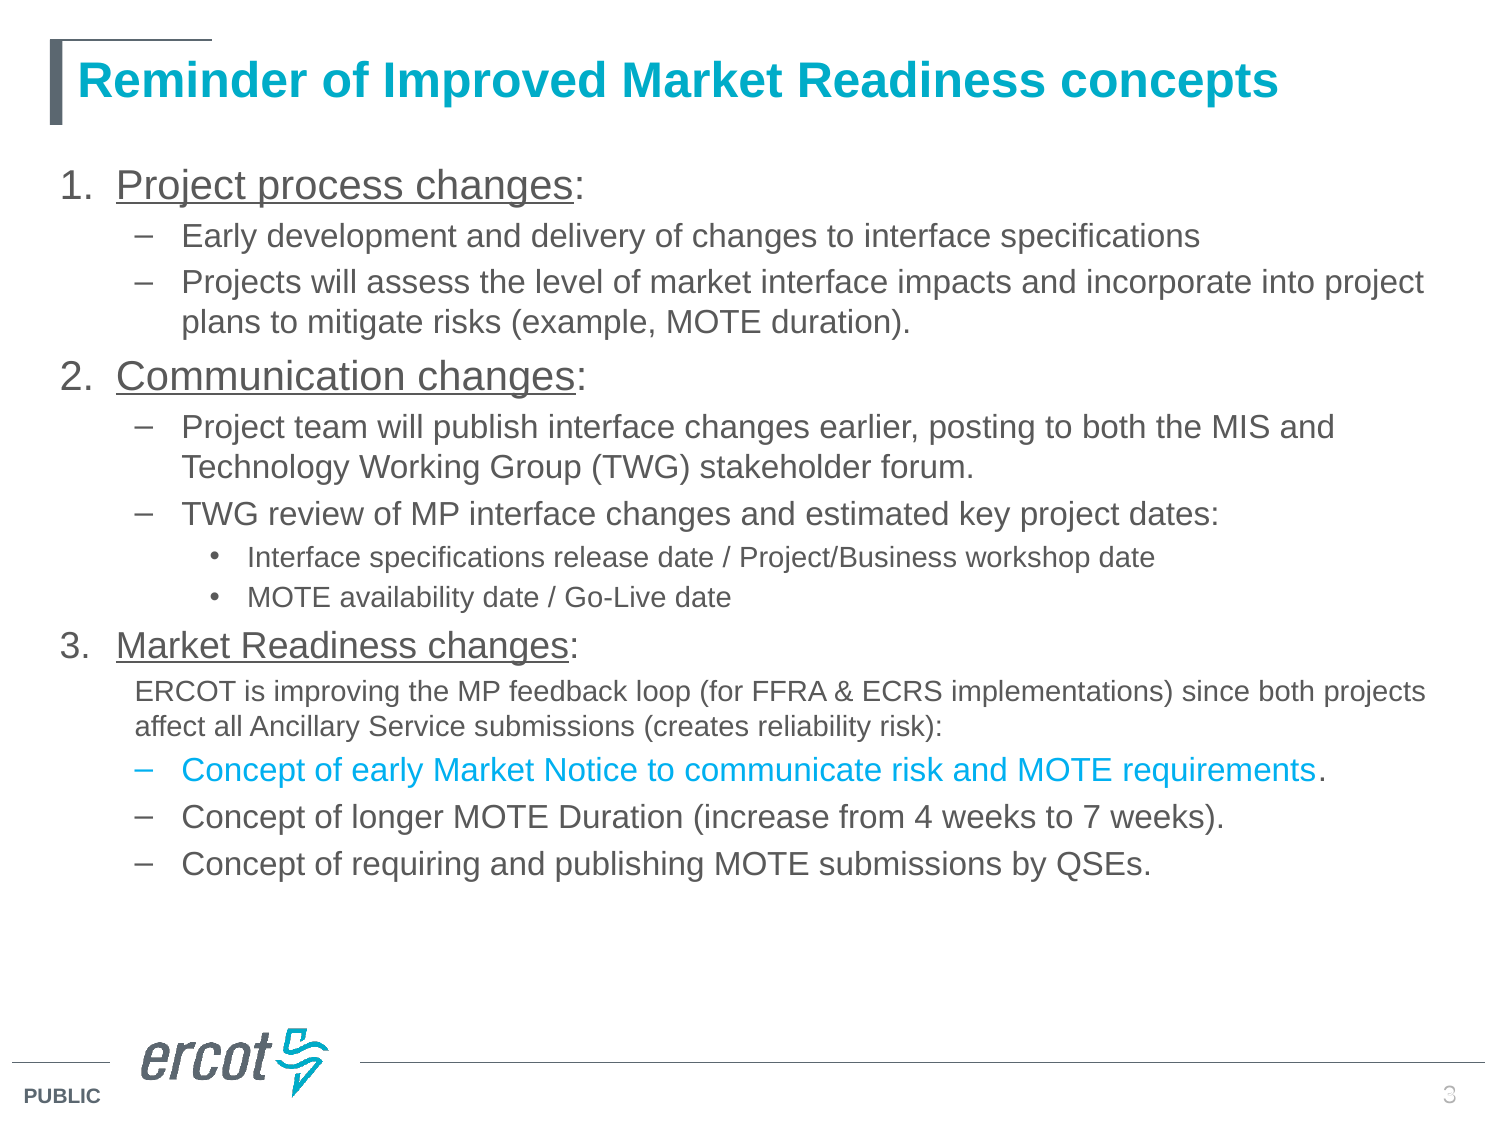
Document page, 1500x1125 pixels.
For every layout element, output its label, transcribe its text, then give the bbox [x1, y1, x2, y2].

title Reminder of Improved Market Readiness concepts [62, 39, 1450, 150]
text_box 3 [1412, 1076, 1488, 1112]
picture [137, 1024, 332, 1100]
text_box Project process changes: Early development and delivery of changes to interface specifications Projects will assess the level of market interface impacts and incorporate into project plans to mitigate risks (example, MOTE duration). Communication changes: Project team will publish interface changes earlier, posting to both the MIS and Technology Working Group (TWG) stakeholder forum. TWG review of MP interface changes and estimated key project dates: Interface specifications release date / Project/Business workshop date MOTE availability date / Go-Live date Market Readiness changes: ERCOT is improving the MP feedback loop (for FFRA & ECRS implementations) since both projects affect all Ancillary Service submissions (creates reliability risk): Concept of early Market Notice to communicate risk and MOTE requirements. Concept of longer MOTE Duration (increase from 4 weeks to 7 weeks). Concept of requiring and publishing MOTE submissions by QSEs. [44, 149, 1445, 1022]
